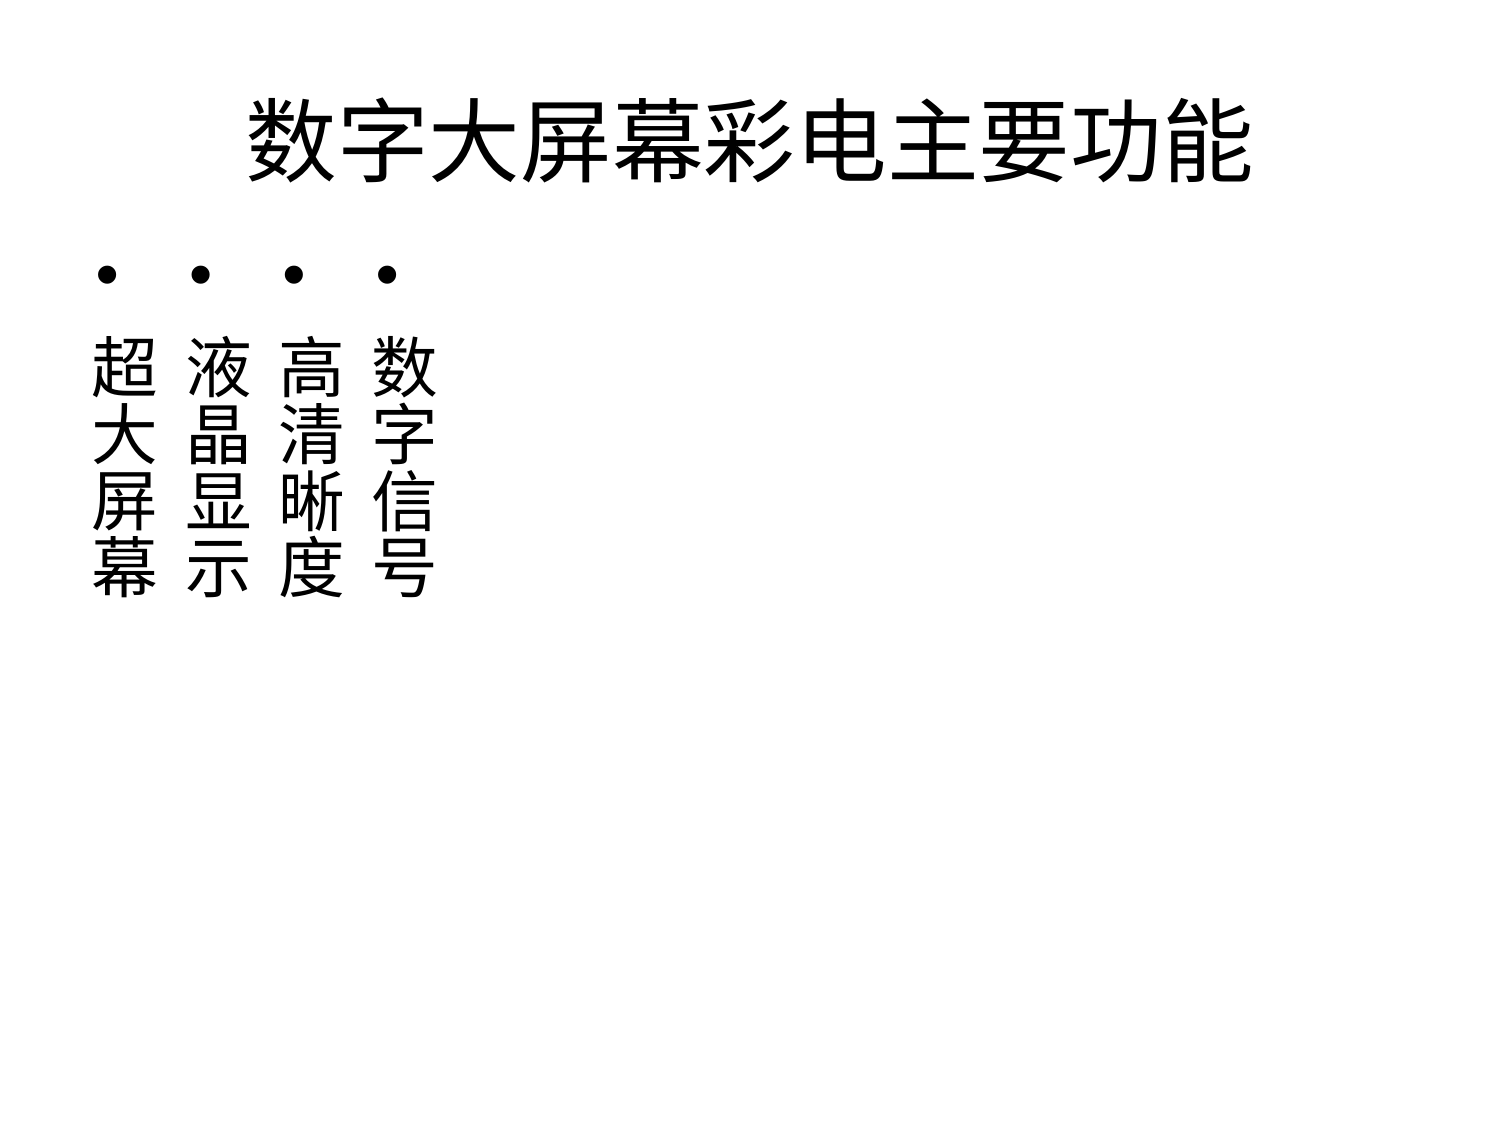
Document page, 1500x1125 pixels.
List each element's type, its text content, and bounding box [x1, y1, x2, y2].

list 数字信号 高清晰度 液晶显示 超大屏幕 [75, 262, 1425, 1005]
title 数字大屏幕彩电主要功能 [75, 45, 1425, 233]
